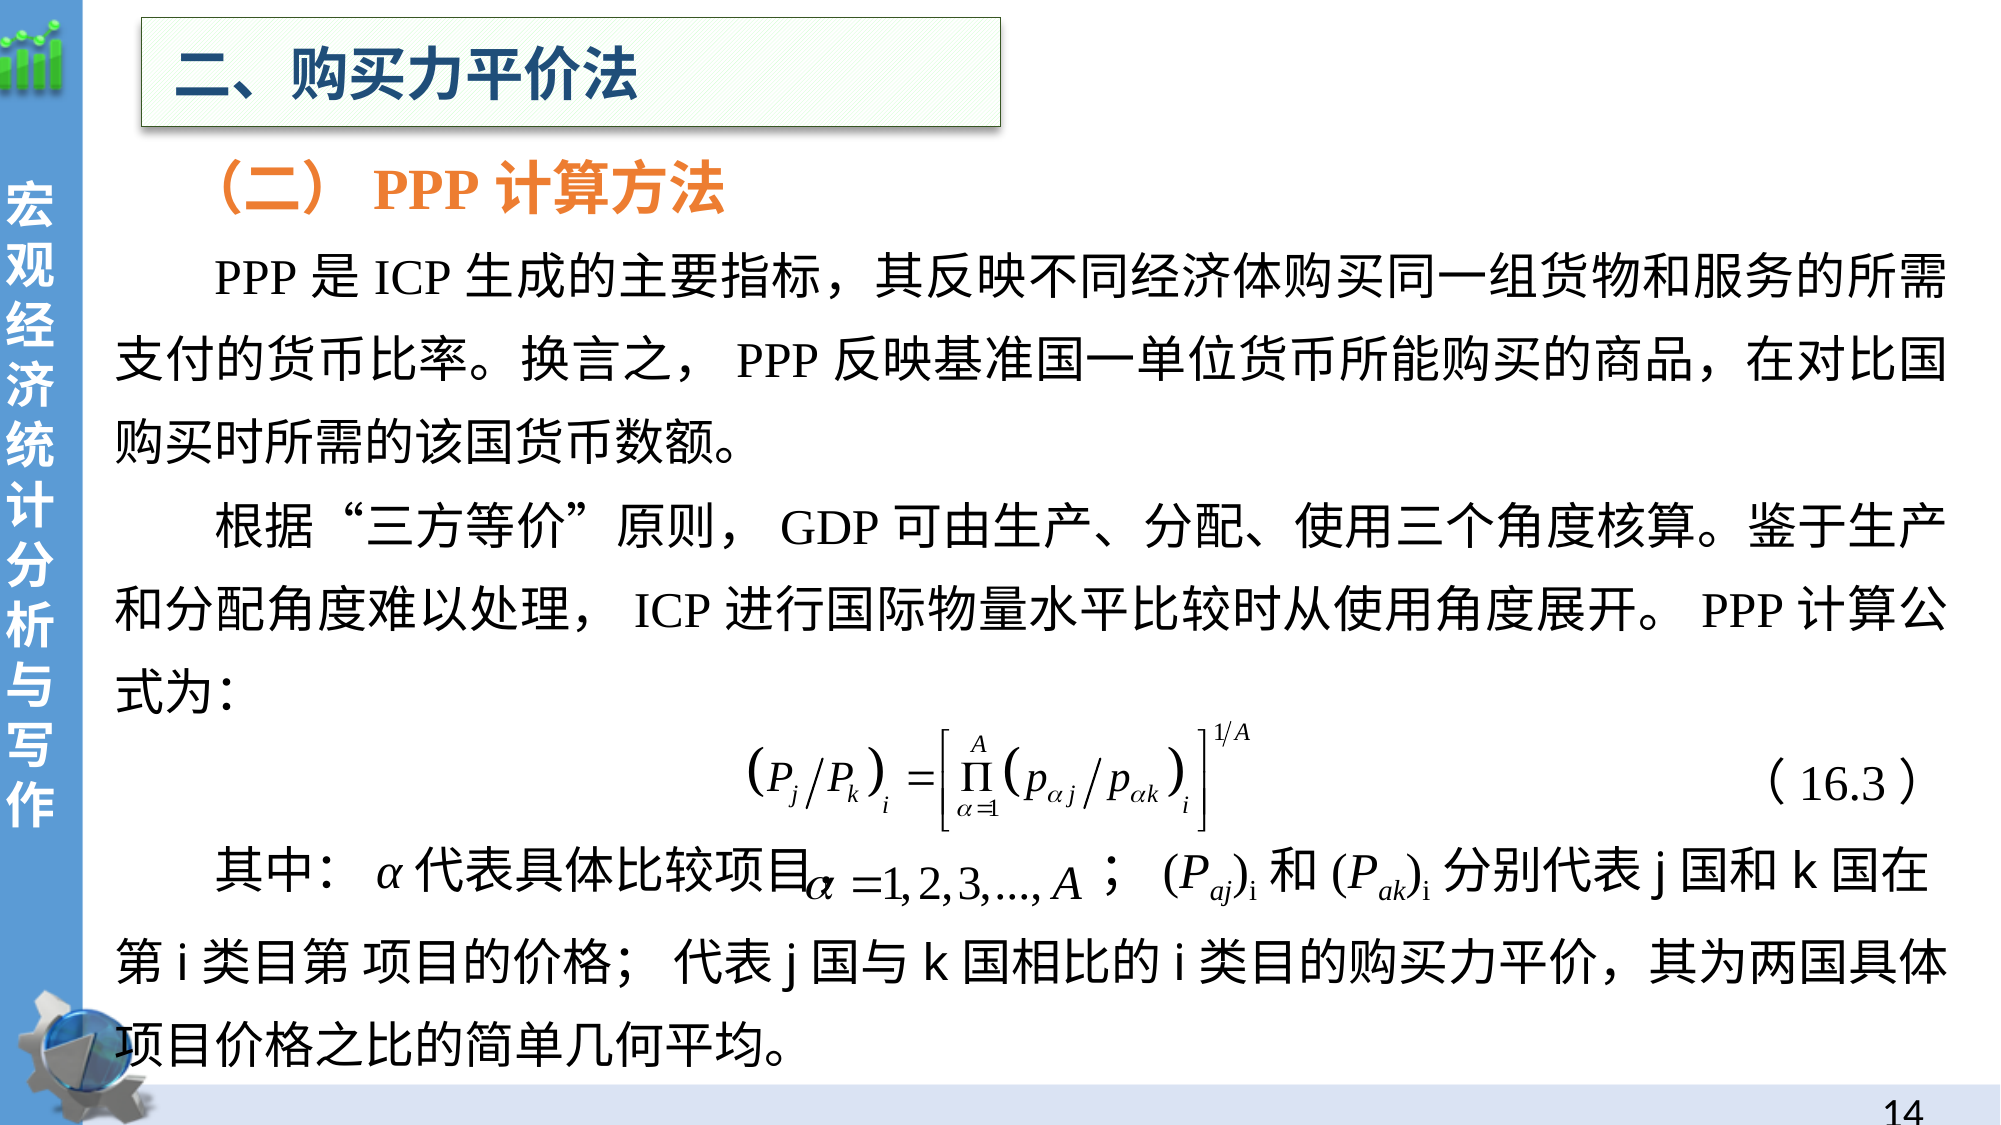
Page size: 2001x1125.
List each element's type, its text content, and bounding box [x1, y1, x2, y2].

slide_number 13 [1786, 1085, 1940, 1125]
text_box 二、购买力平价法 [141, 17, 1000, 127]
text_box （二）PPP计算方法 PPP是ICP生成的主要指标，其反映不同经济体购买同一组货物和服务的所需支付的货币比率。换言之，PPP反映基准国一单位货币所能购买的商品，在对比国购买时所需的该国货币数额。 根据“三方等价”原则，GDP可由生产、分配、使用三个角度核算。鉴于生产和分配角度难以处理，ICP进行国际物量水平比较时从使用角度展开。PPP计算公式为： （16.3） 其中：α代表具体比较项目， ；(Paj)i和(Pak)i分别代表j国和k国在第i类目第 项目的价格； 代表j国与k国相比的i类目的购买力平价，其为两国具体项目价格之比的简单几何平均。 [96, 127, 1966, 1062]
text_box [742, 712, 1258, 842]
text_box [798, 855, 1091, 920]
picture [0, 0, 2001, 1125]
